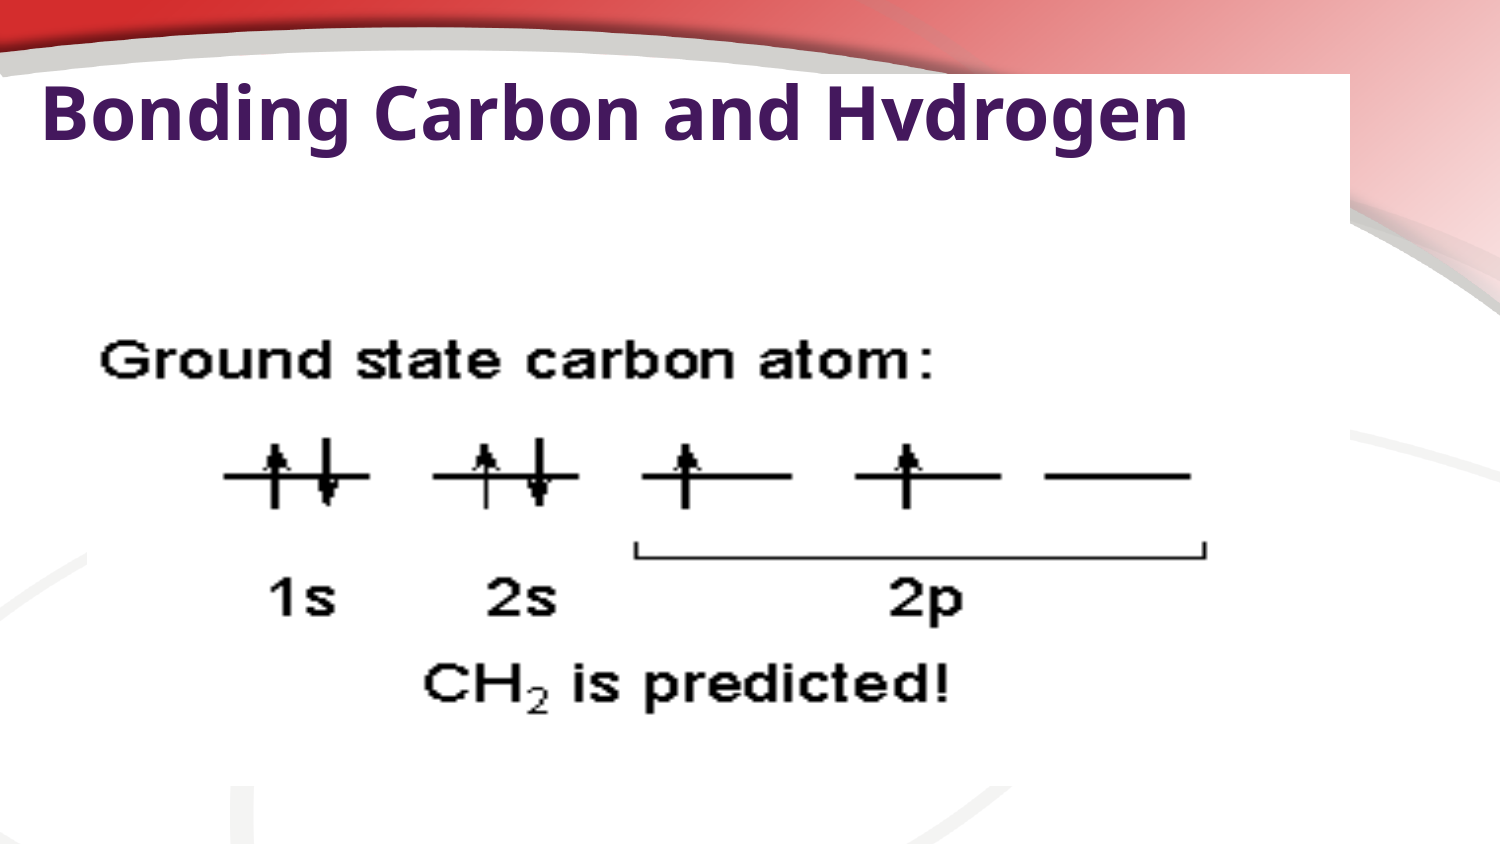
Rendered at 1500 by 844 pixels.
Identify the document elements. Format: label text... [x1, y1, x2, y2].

picture [0, 0, 1500, 844]
title Bonding Carbon and Hydrogen [24, 71, 1338, 150]
